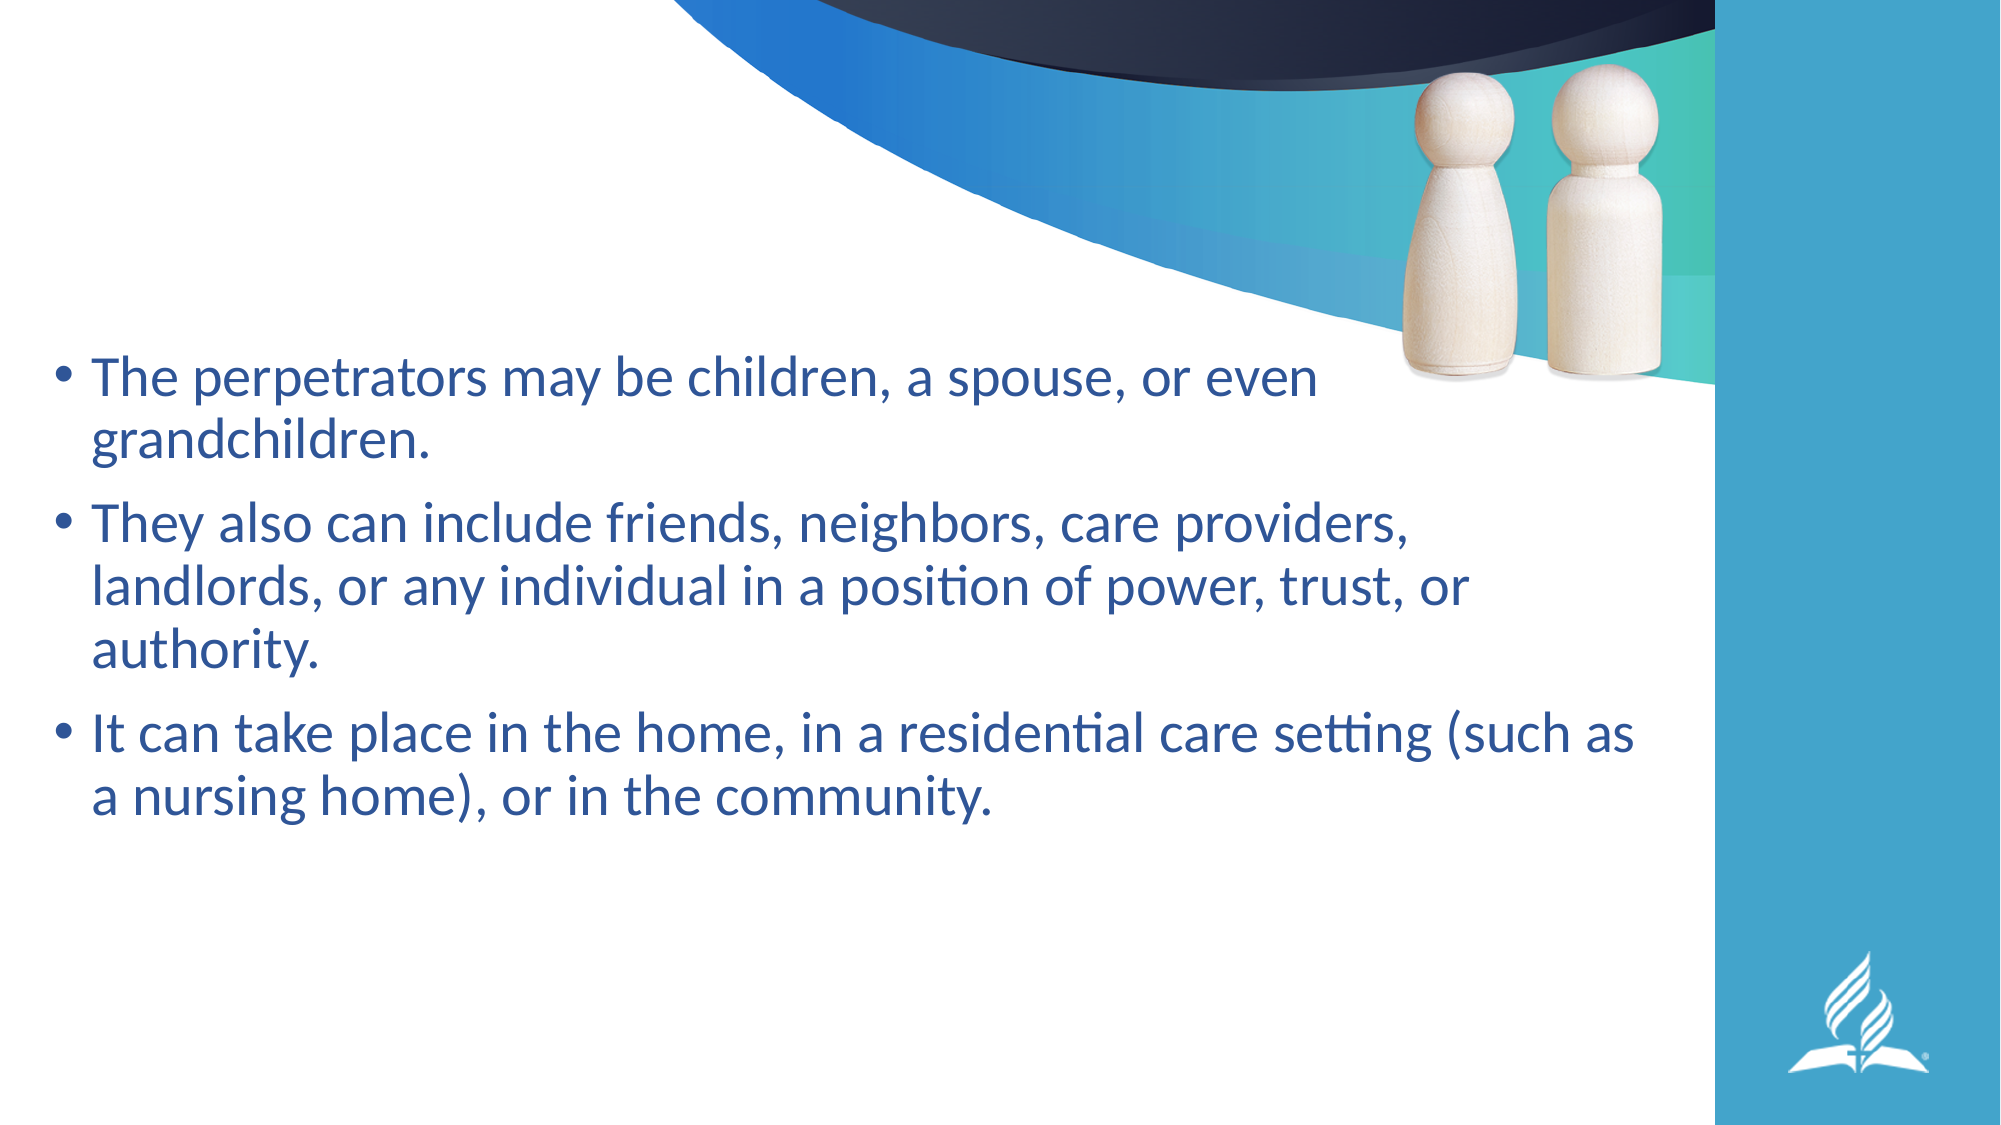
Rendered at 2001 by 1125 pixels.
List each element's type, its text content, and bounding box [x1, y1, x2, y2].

picture [0, 0, 2001, 1125]
title [38, 35, 1384, 237]
list The perpetrators may be children, a spouse, or even grandchildren. They also can include friends, neighbors, care providers, landlords, or any individual in a position of power, trust, or authority. It can take place in the home, in a residential care setting (such as a nursing home), or in the community. [38, 338, 1667, 949]
